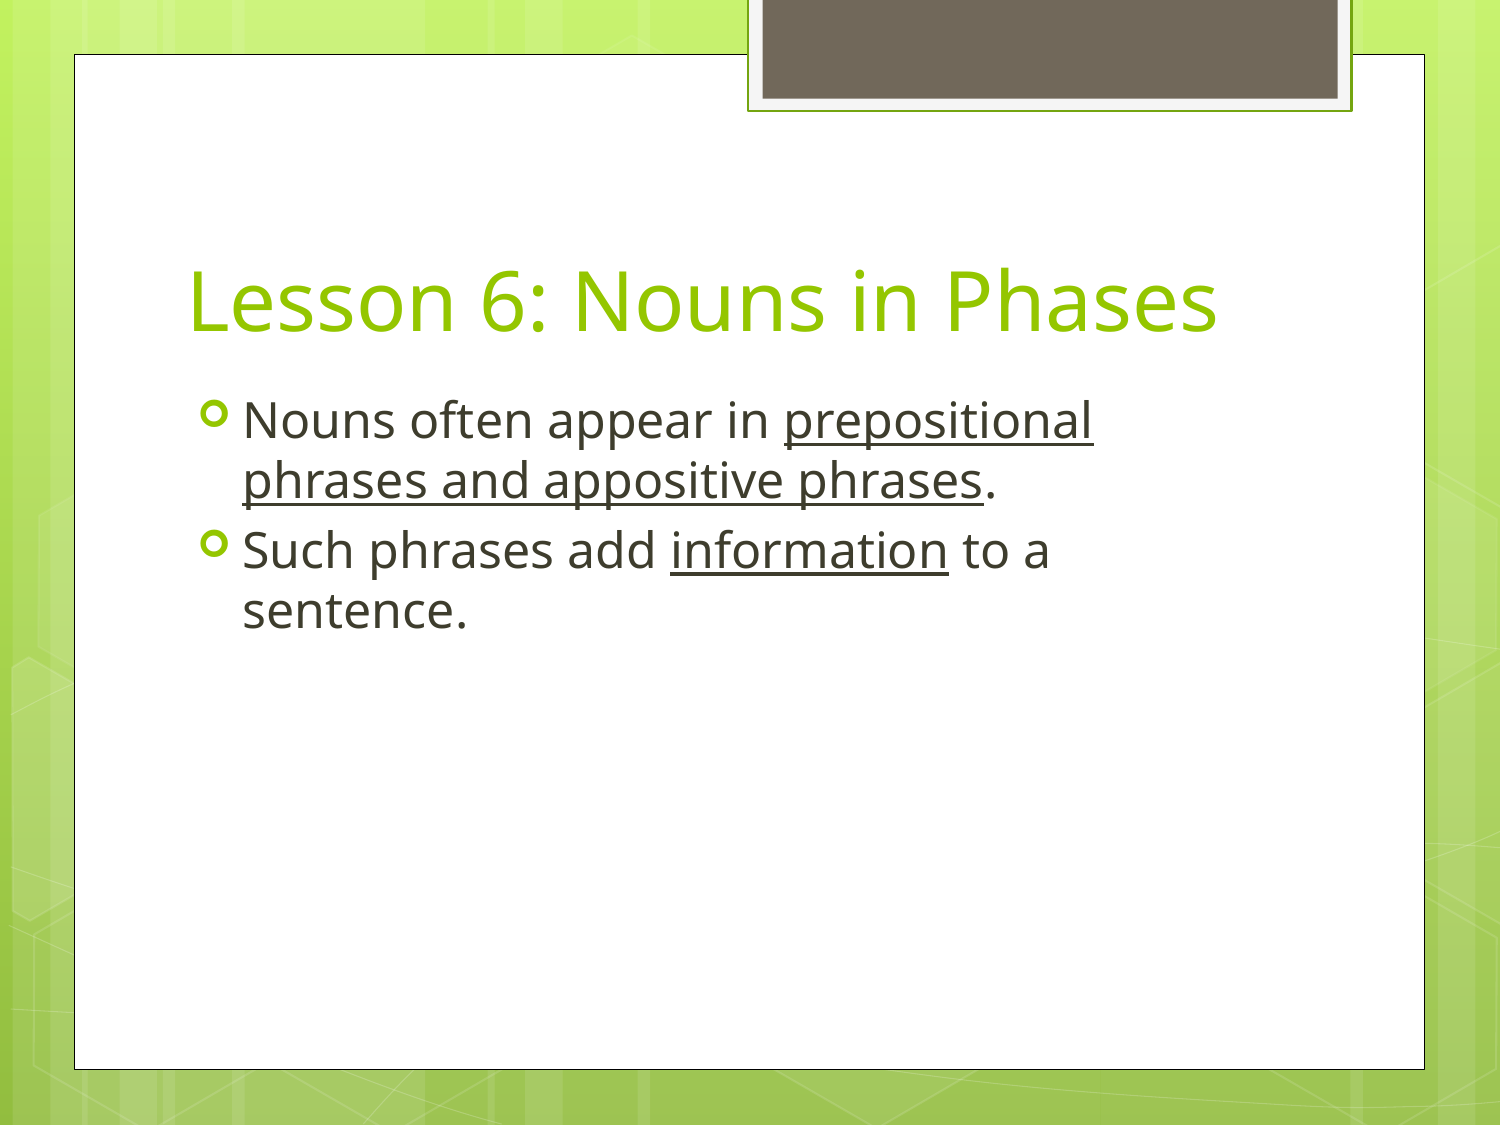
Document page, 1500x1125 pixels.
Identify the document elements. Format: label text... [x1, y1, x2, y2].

title Lesson 6: Nouns in Phases [171, 168, 1324, 357]
list Nouns often appear in prepositional phrases and appositive phrases. Such phrases add information to a sentence. [171, 381, 1283, 957]
